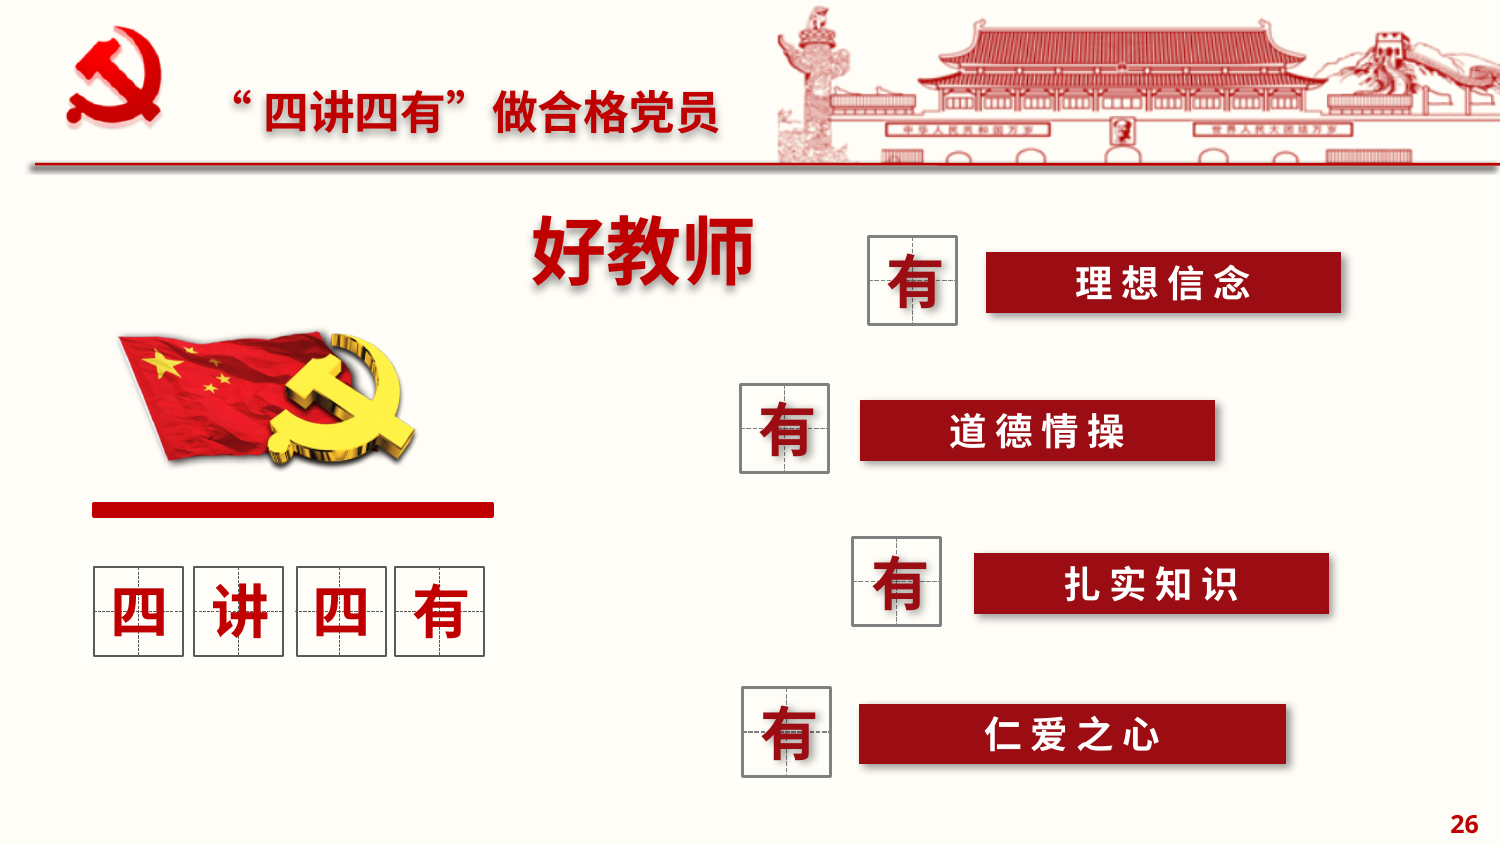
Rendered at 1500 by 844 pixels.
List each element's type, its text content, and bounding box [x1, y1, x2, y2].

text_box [740, 383, 830, 473]
text_box [92, 502, 494, 518]
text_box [852, 536, 942, 627]
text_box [741, 687, 831, 777]
picture [34, 0, 184, 165]
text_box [113, 325, 421, 474]
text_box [867, 236, 957, 326]
text_box 好教师 [471, 197, 817, 303]
text_box 道 德 情 操 [860, 400, 1215, 461]
text_box 扎 实 知 识 [974, 553, 1329, 614]
text_box 26 [1394, 803, 1494, 844]
text_box 仁 爱 之 心 [859, 704, 1286, 764]
picture [773, 0, 1500, 163]
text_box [93, 567, 485, 657]
text_box “四讲四有”做合格党员 [192, 76, 750, 146]
text_box 理 想 信 念 [986, 252, 1341, 313]
